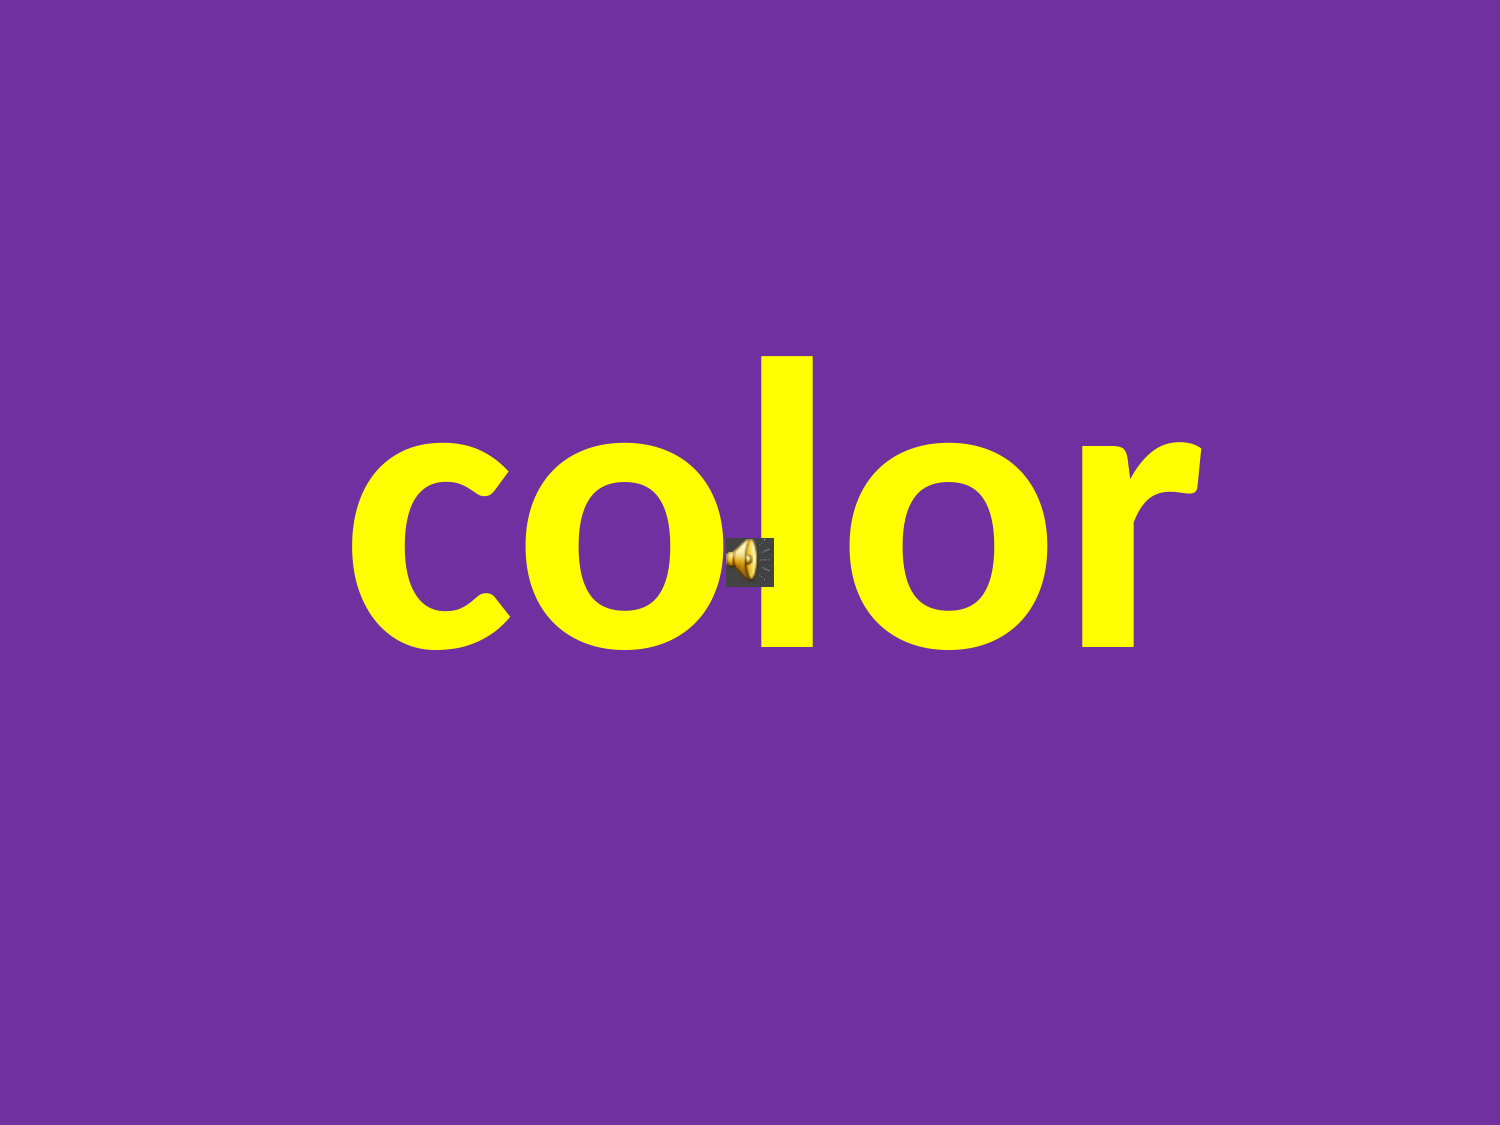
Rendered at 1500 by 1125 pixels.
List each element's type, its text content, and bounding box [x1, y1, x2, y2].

picture [724, 537, 776, 588]
text_box color [99, 224, 1450, 738]
